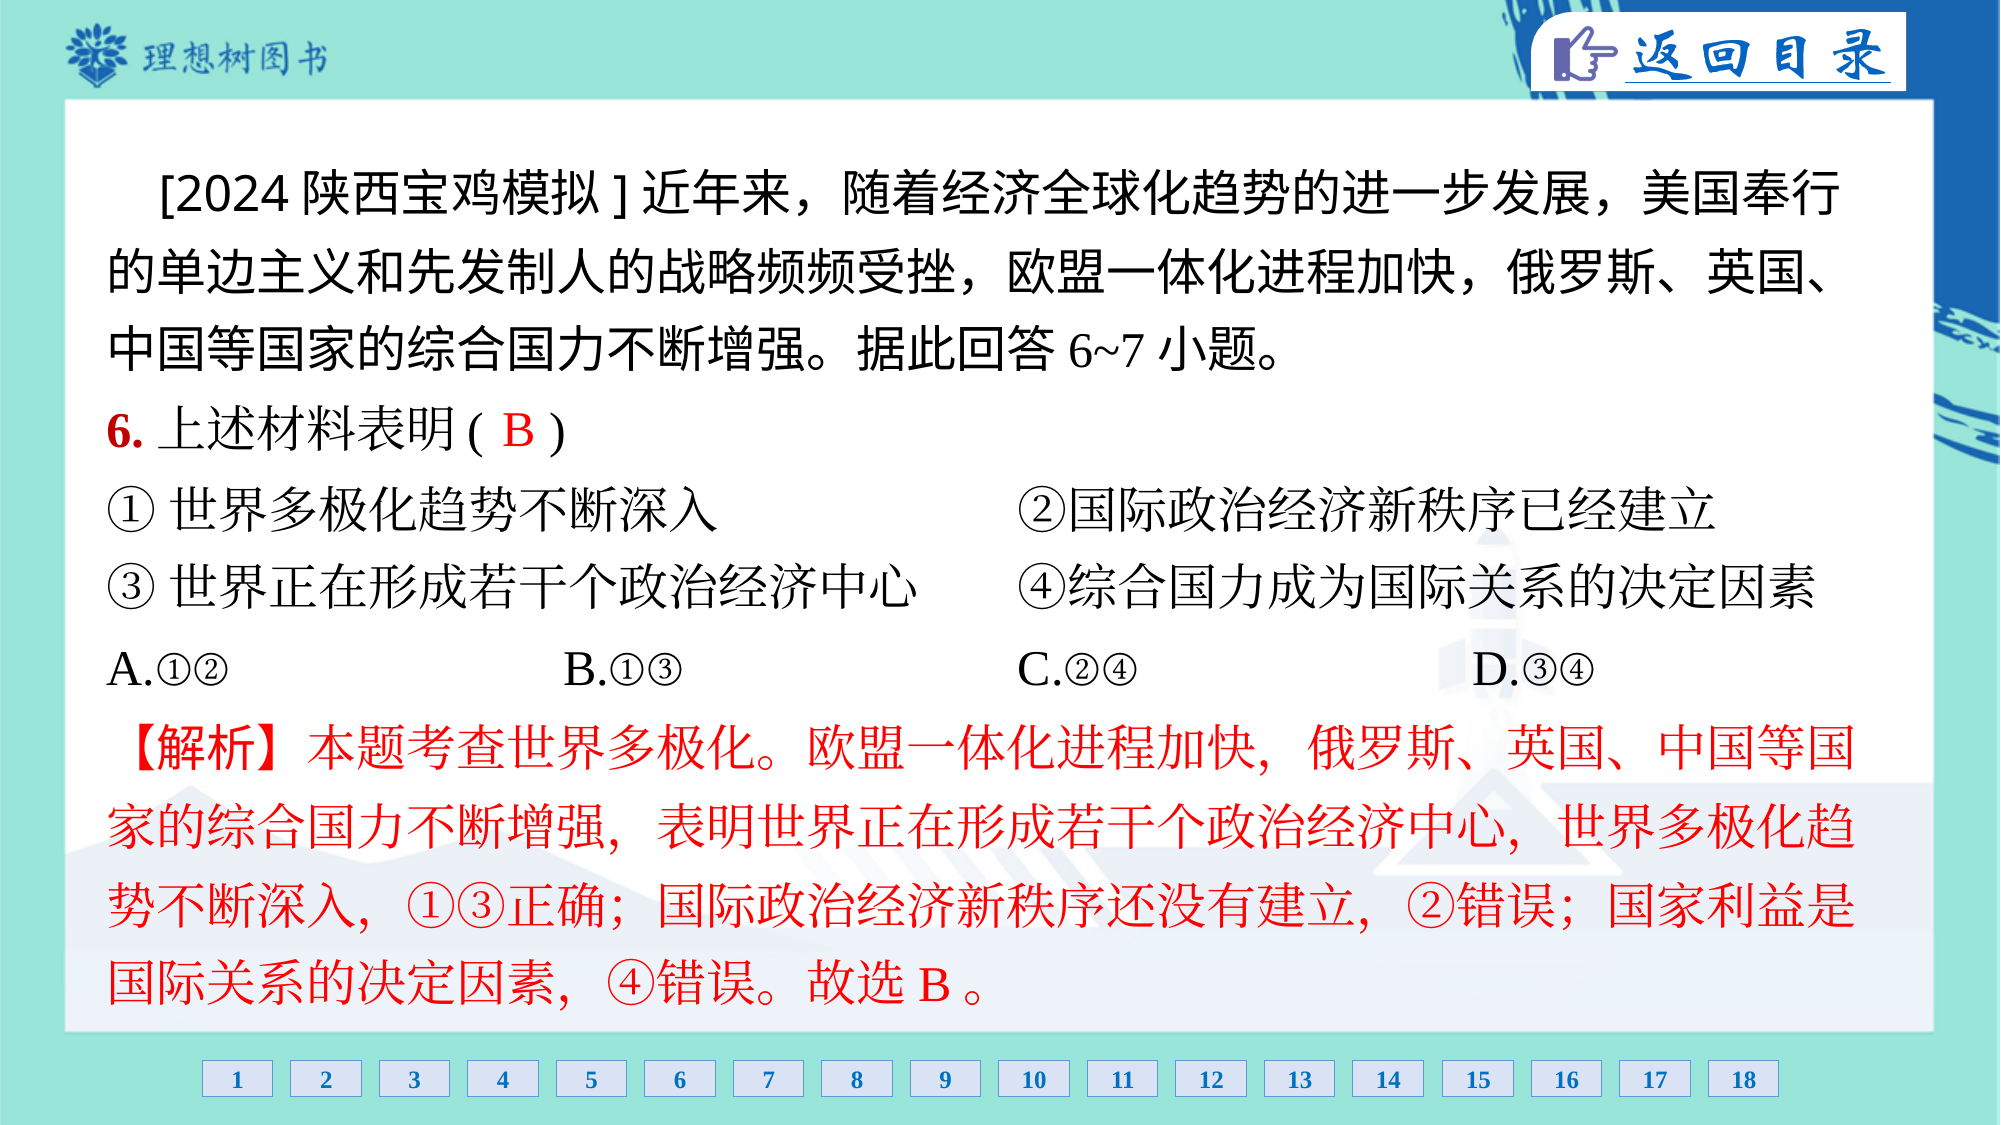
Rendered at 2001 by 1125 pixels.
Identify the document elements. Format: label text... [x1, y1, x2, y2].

text_box B [484, 379, 554, 451]
text_box [2024陕西宝鸡模拟]近年来，随着经济全球化趋势的进一步发展，美国奉行 的单边主义和先发制人的战略频频受挫，欧盟一体化进程加快，俄罗斯、英国、 中国等国家的综合国力不断增强。据此回答6~7小题。 [106, 141, 1895, 371]
text_box 6.上述材料表明( ) [554, 380, 1895, 451]
text_box 【解析】本题考查世界多极化。欧盟一体化进程加快，俄罗斯、英国、中国等国 家的综合国力不断增强，表明世界正在形成若干个政治经济中心，世界多极化趋 势不断深入，①③正确；国际政治经济新秩序还没有建立，②错误；国家利益是 国际关系的决定因素，④错误。故选B。 [106, 697, 1895, 1005]
text_box ①世界多极化趋势不断深入 ②国际政治经济新秩序已经建立 ③世界正在形成若干个政治经济中心 ④综合国力成为国际关系的决定因素 [106, 459, 1895, 609]
picture [0, 0, 2000, 1125]
text_box 6.上述材料表明( ) [106, 380, 484, 451]
text_box A.①② B.①③ C.②④ D.③④ [106, 618, 1895, 689]
